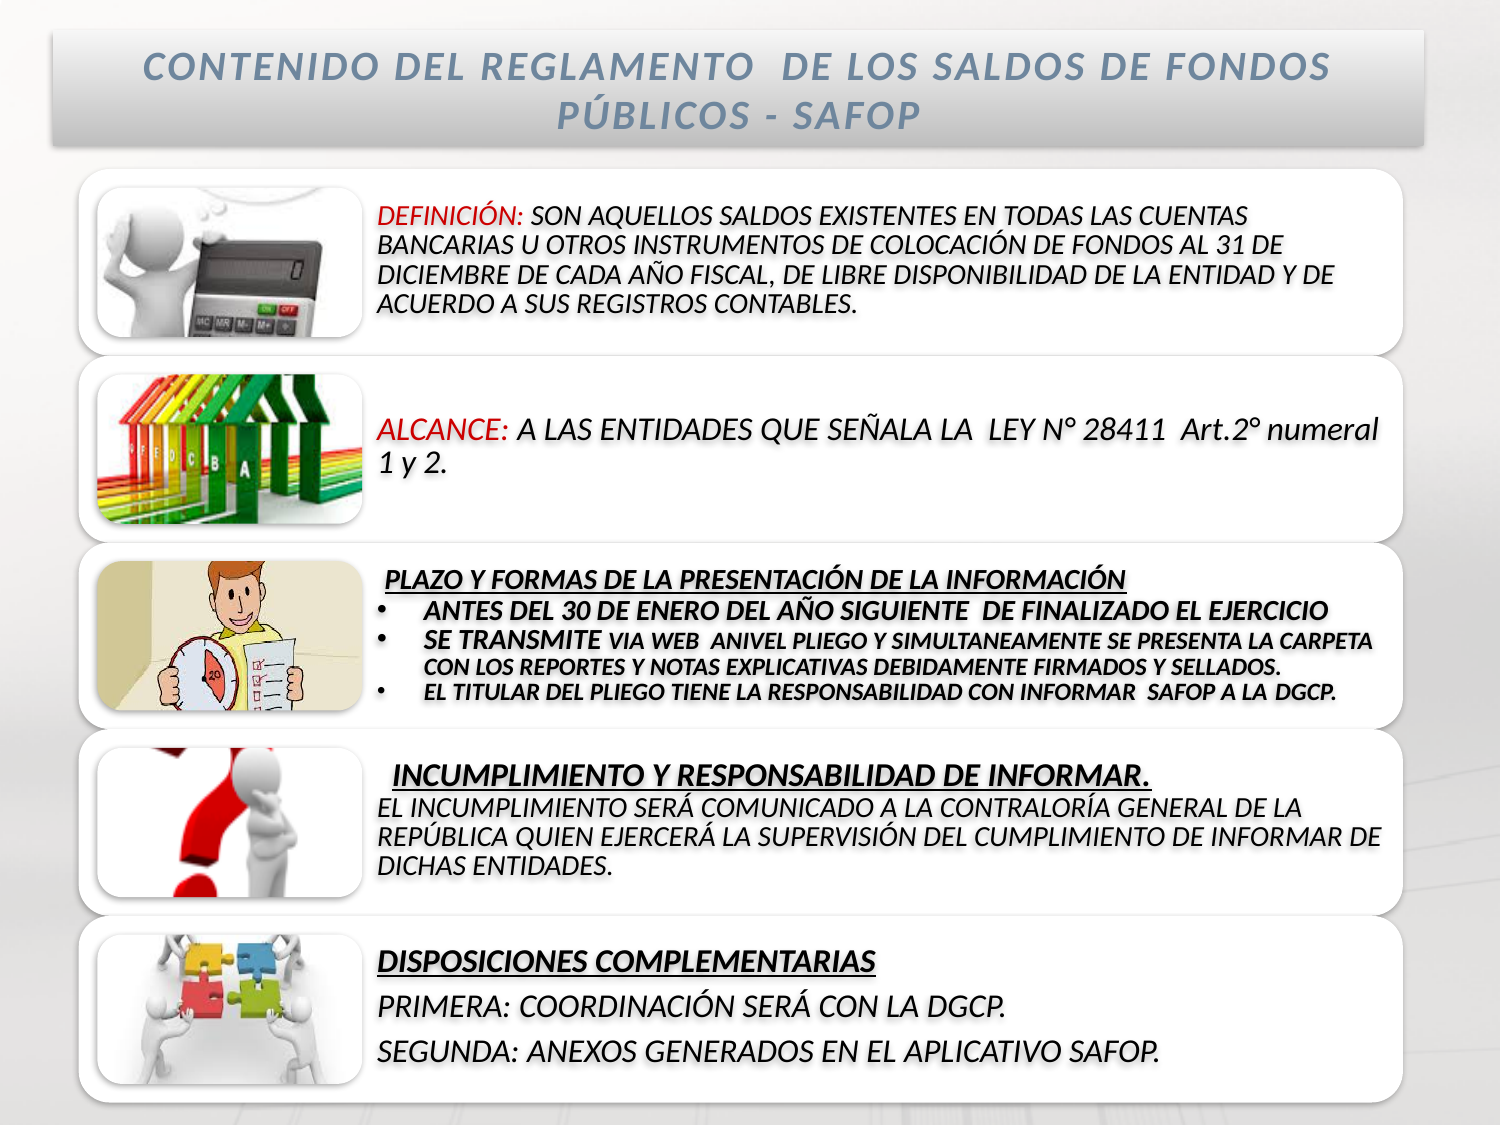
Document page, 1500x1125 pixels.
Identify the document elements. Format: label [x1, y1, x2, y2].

picture [0, 0, 1500, 1125]
text_box [78, 168, 1404, 1103]
